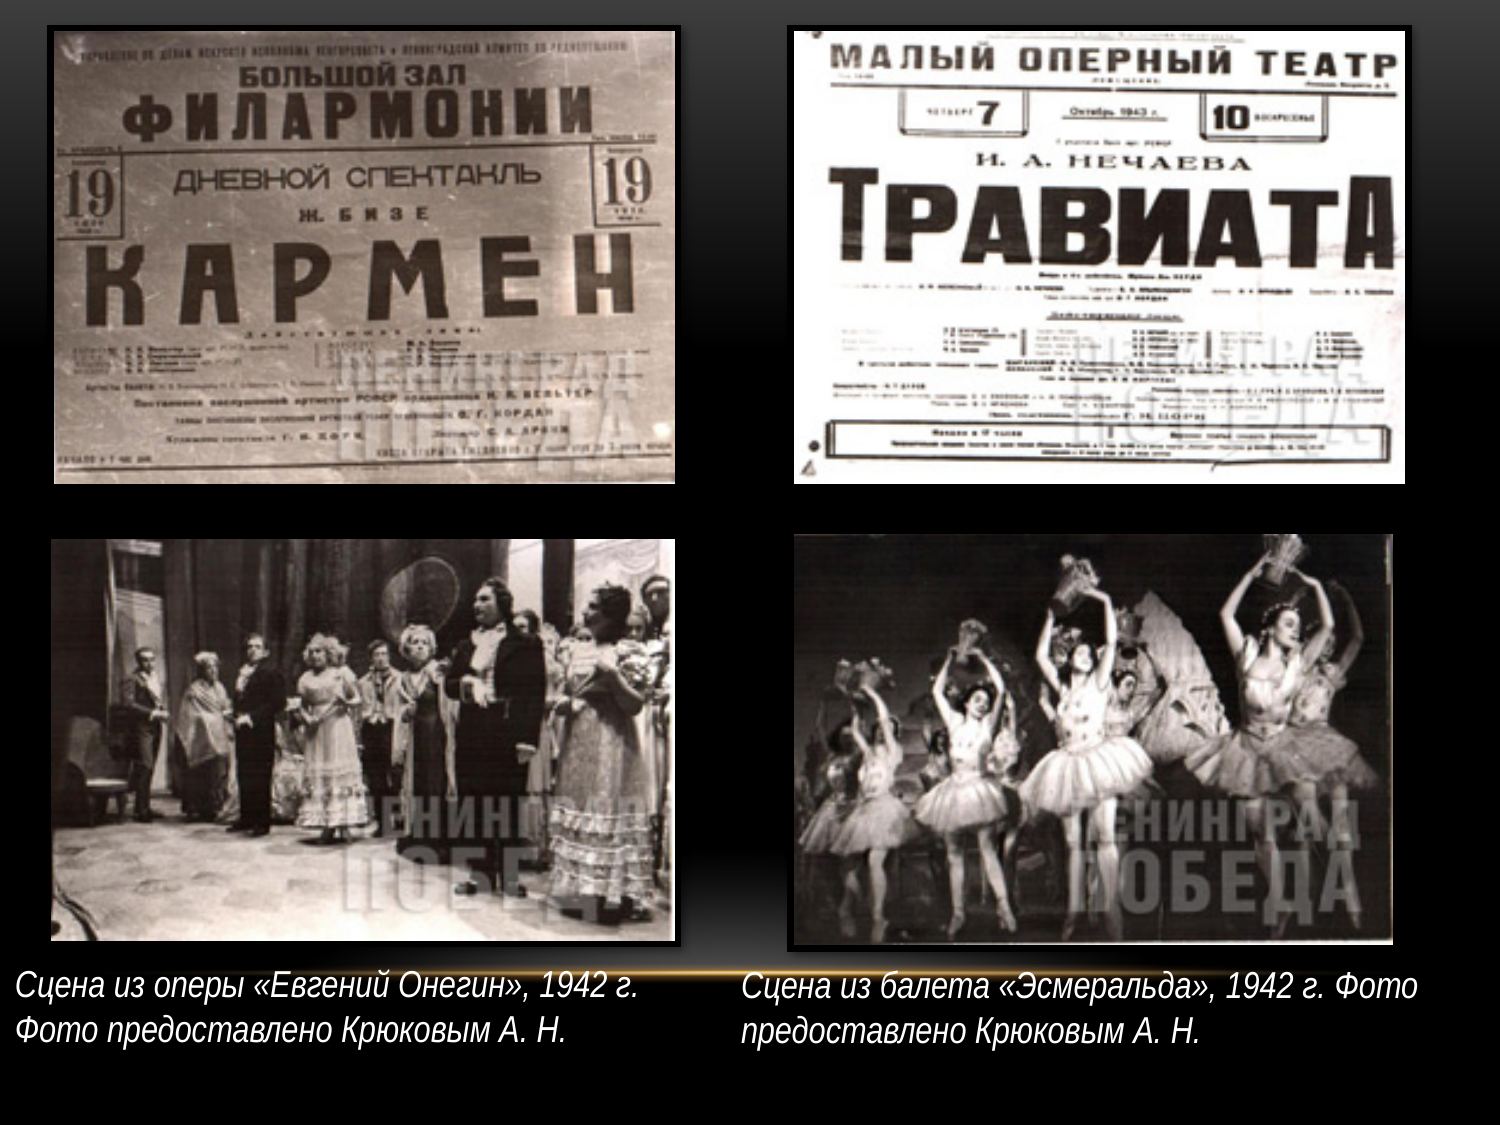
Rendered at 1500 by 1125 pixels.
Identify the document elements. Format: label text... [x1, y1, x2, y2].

text_box Сцена из оперы «Евгений Онегин», 1942 г. Фото предоставлено Крюковым А. Н. [0, 952, 703, 1057]
picture [0, 0, 1500, 1125]
text_box Сцена из балета «Эсмеральда», 1942 г. Фото предоставлено Крюковым А. Н. [726, 953, 1483, 1059]
